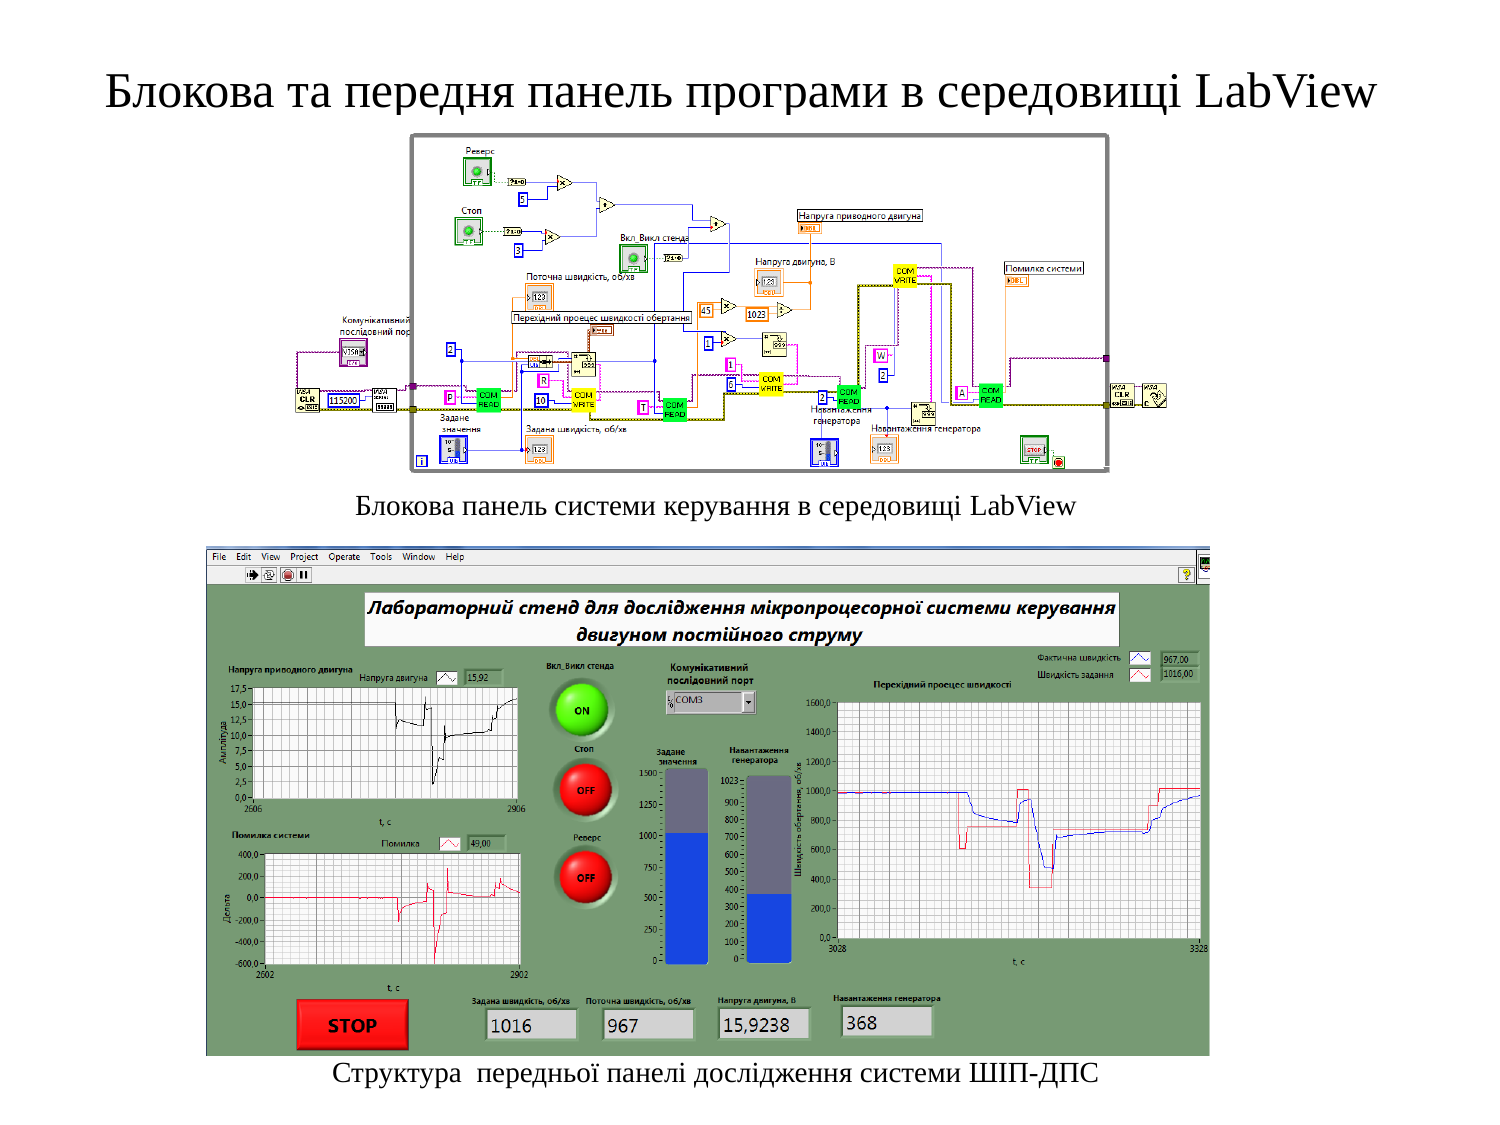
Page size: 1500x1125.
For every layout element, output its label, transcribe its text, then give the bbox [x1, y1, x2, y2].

text_box Блокова панель системи керування в середовищі LabView [0, 456, 1450, 529]
text_box Блокова та передня панель програми в середовищі LabView [62, 52, 1433, 126]
picture [206, 545, 1211, 1056]
text_box Структура передньої панелі дослідження системи ШІП-ДПС [0, 1023, 1450, 1096]
picture [277, 115, 1176, 492]
